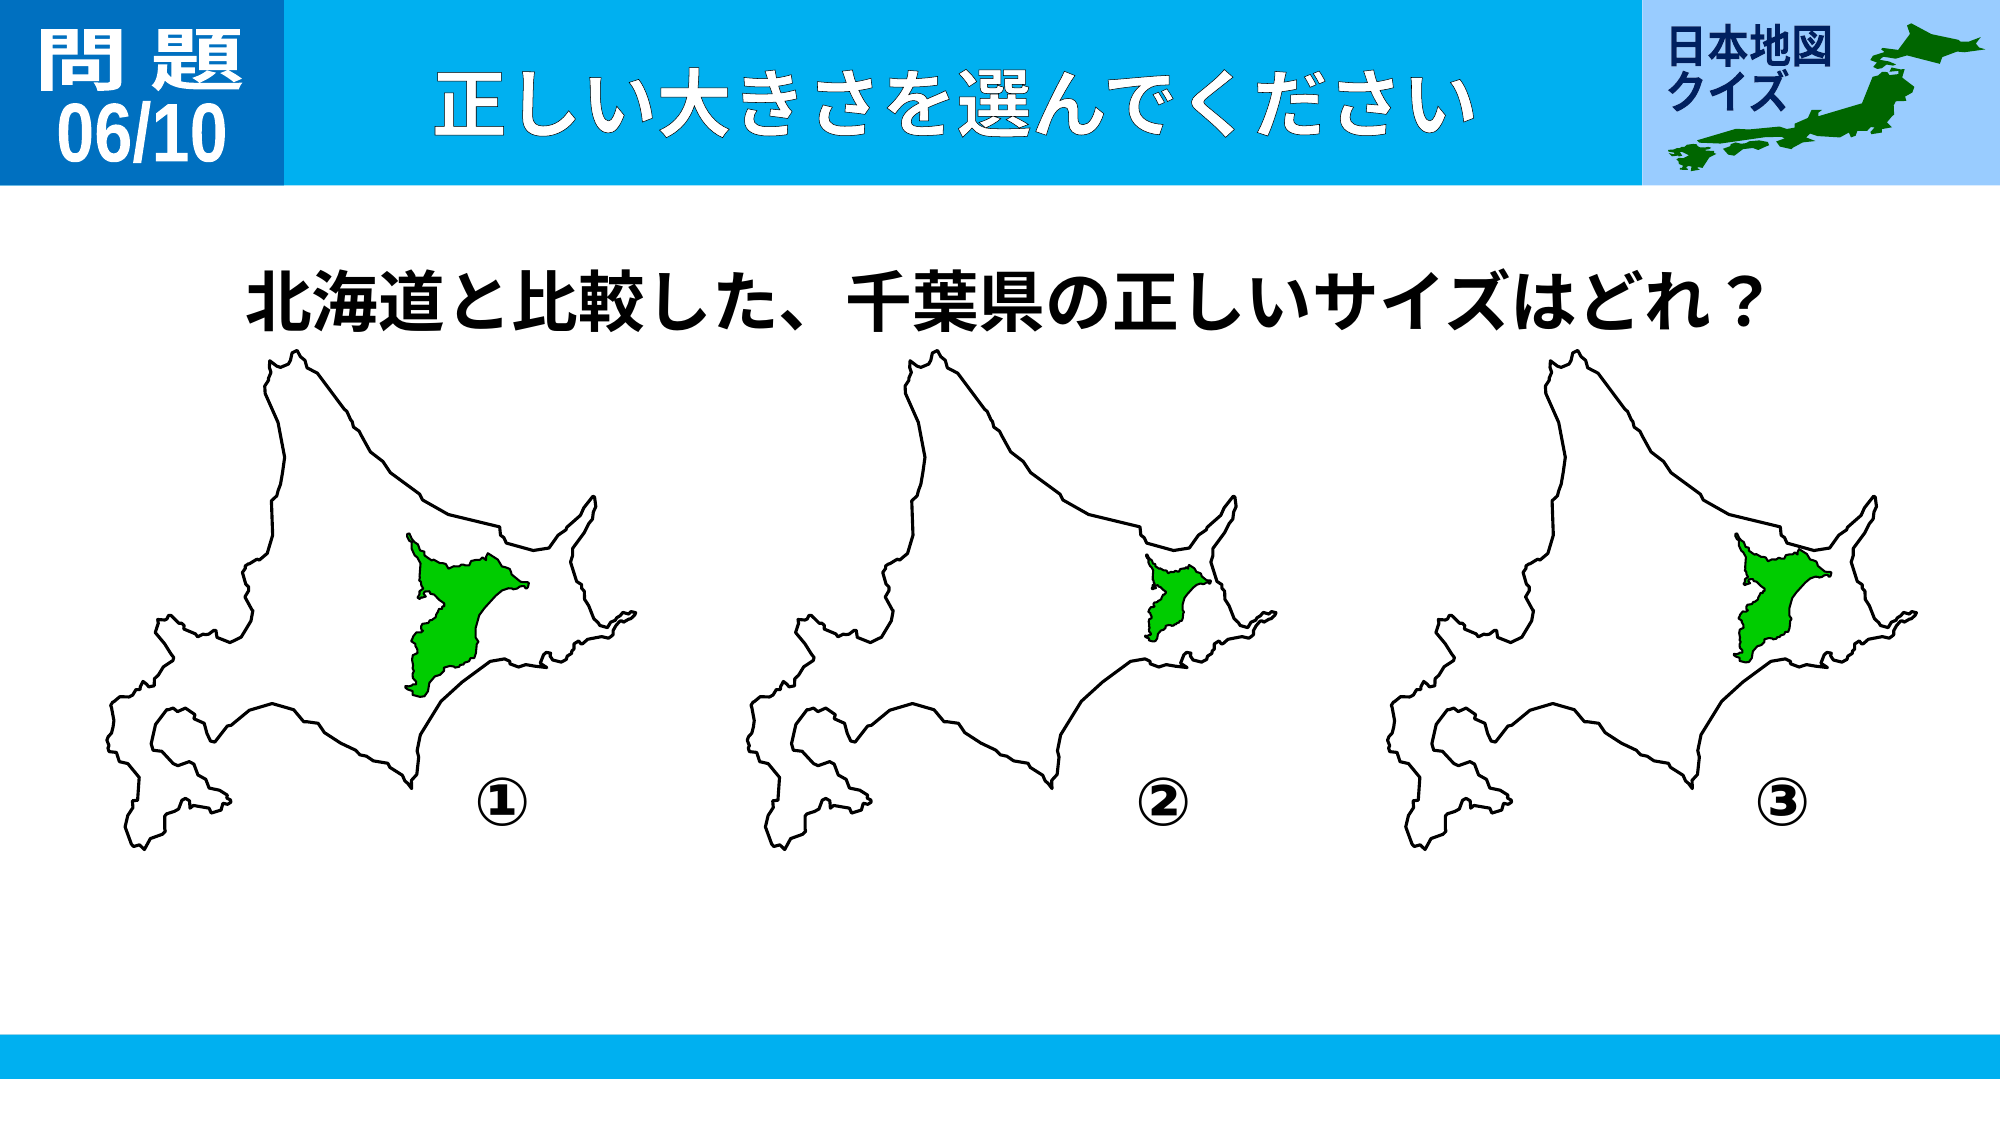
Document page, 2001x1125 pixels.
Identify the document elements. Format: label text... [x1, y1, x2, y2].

text_box ② [1120, 751, 1208, 847]
text_box [403, 531, 531, 699]
text_box [1143, 552, 1213, 644]
text_box [0, 1034, 2000, 1079]
text_box [104, 348, 638, 852]
text_box ③ [1739, 751, 1826, 847]
text_box [1385, 348, 1919, 852]
text_box [1731, 531, 1834, 665]
text_box [745, 348, 1278, 852]
text_box ① [459, 751, 546, 847]
text_box 北海道と比較した、千葉県の正しいサイズはどれ？ [230, 252, 1794, 348]
